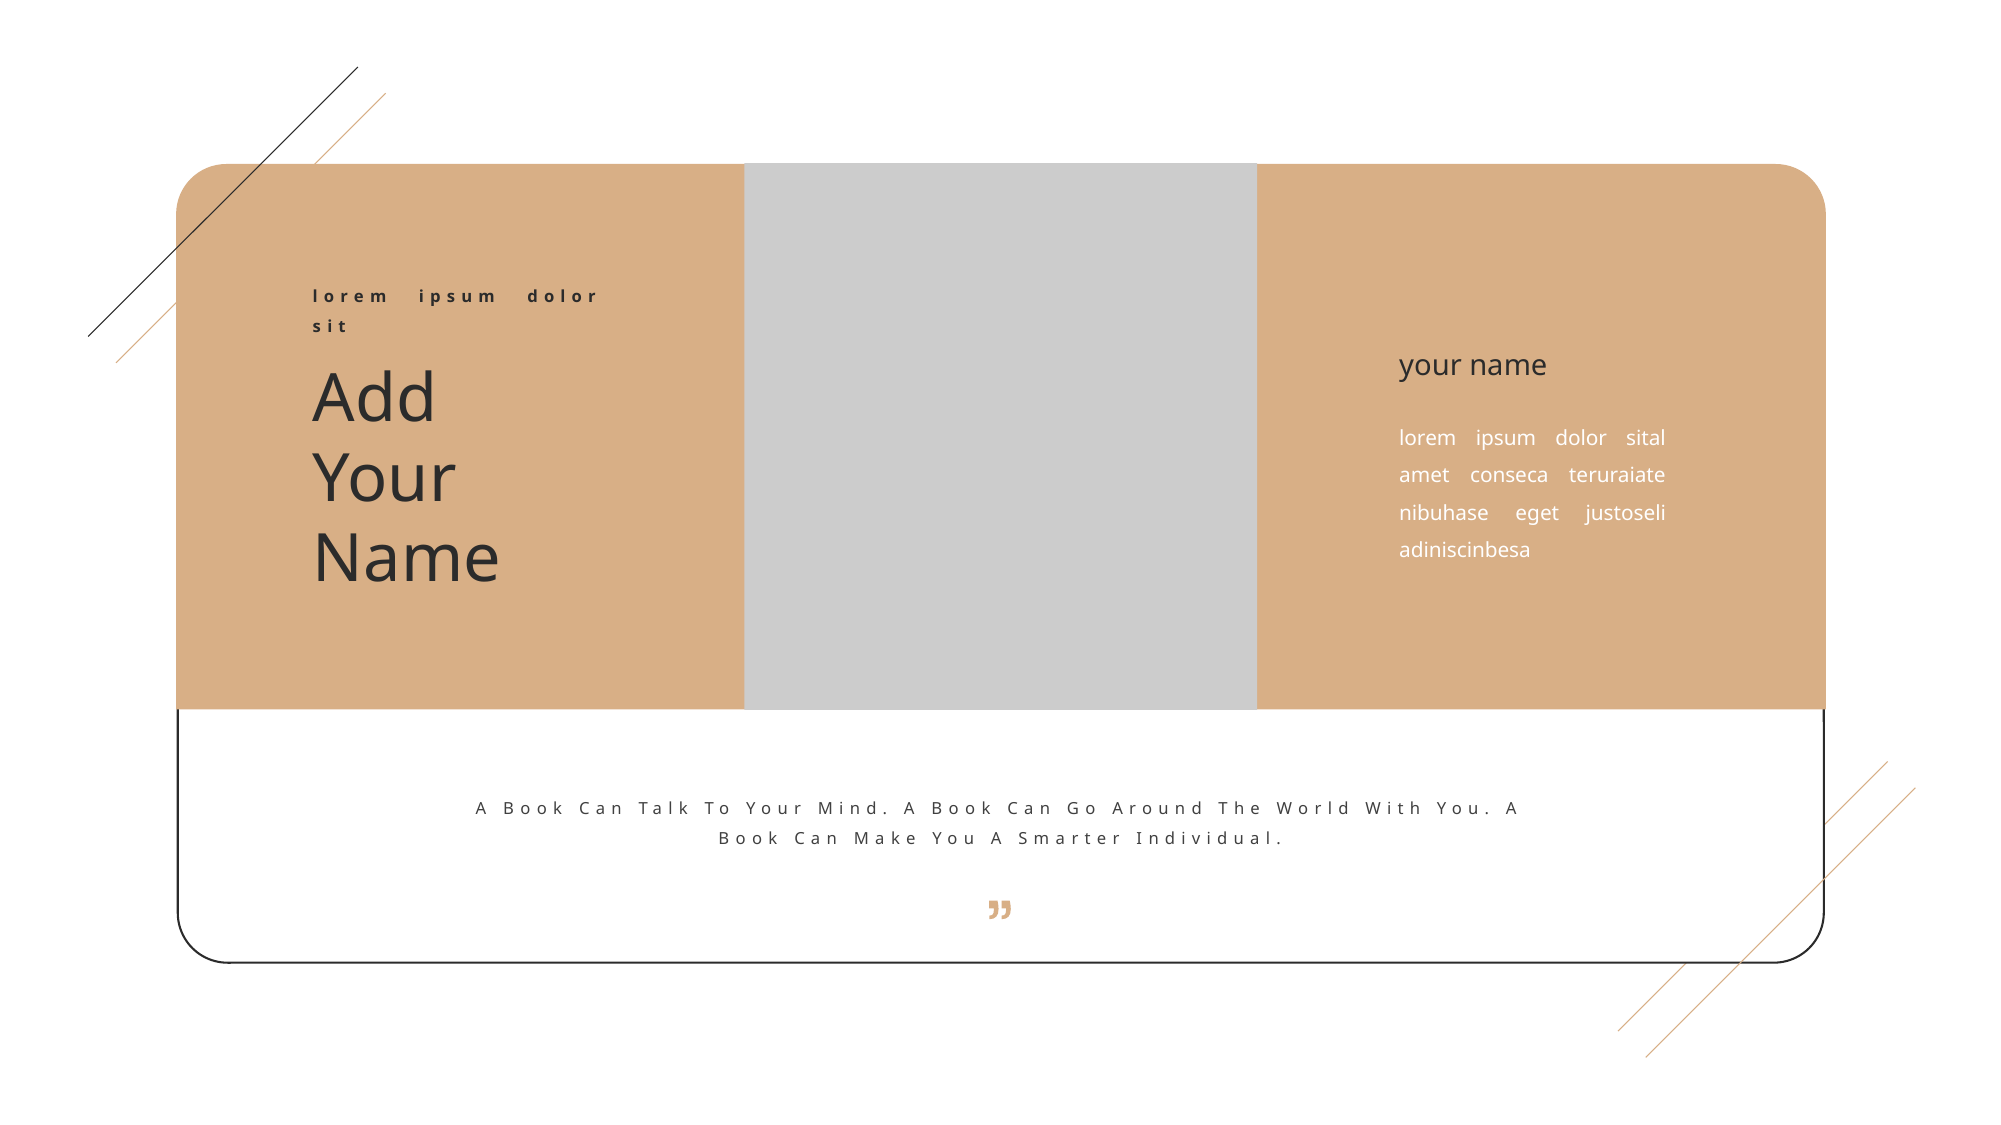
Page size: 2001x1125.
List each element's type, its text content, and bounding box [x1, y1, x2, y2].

text_box [1001, 900, 1011, 920]
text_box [1384, 338, 1681, 534]
picture [744, 163, 1258, 710]
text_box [297, 268, 618, 605]
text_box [88, 66, 358, 337]
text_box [1645, 787, 1916, 1058]
text_box A Book Can Talk To Your Mind. A Book Can Go Around The World With You. A Book Can Make You A Smarter Individual. [459, 780, 1541, 856]
text_box [989, 900, 999, 920]
